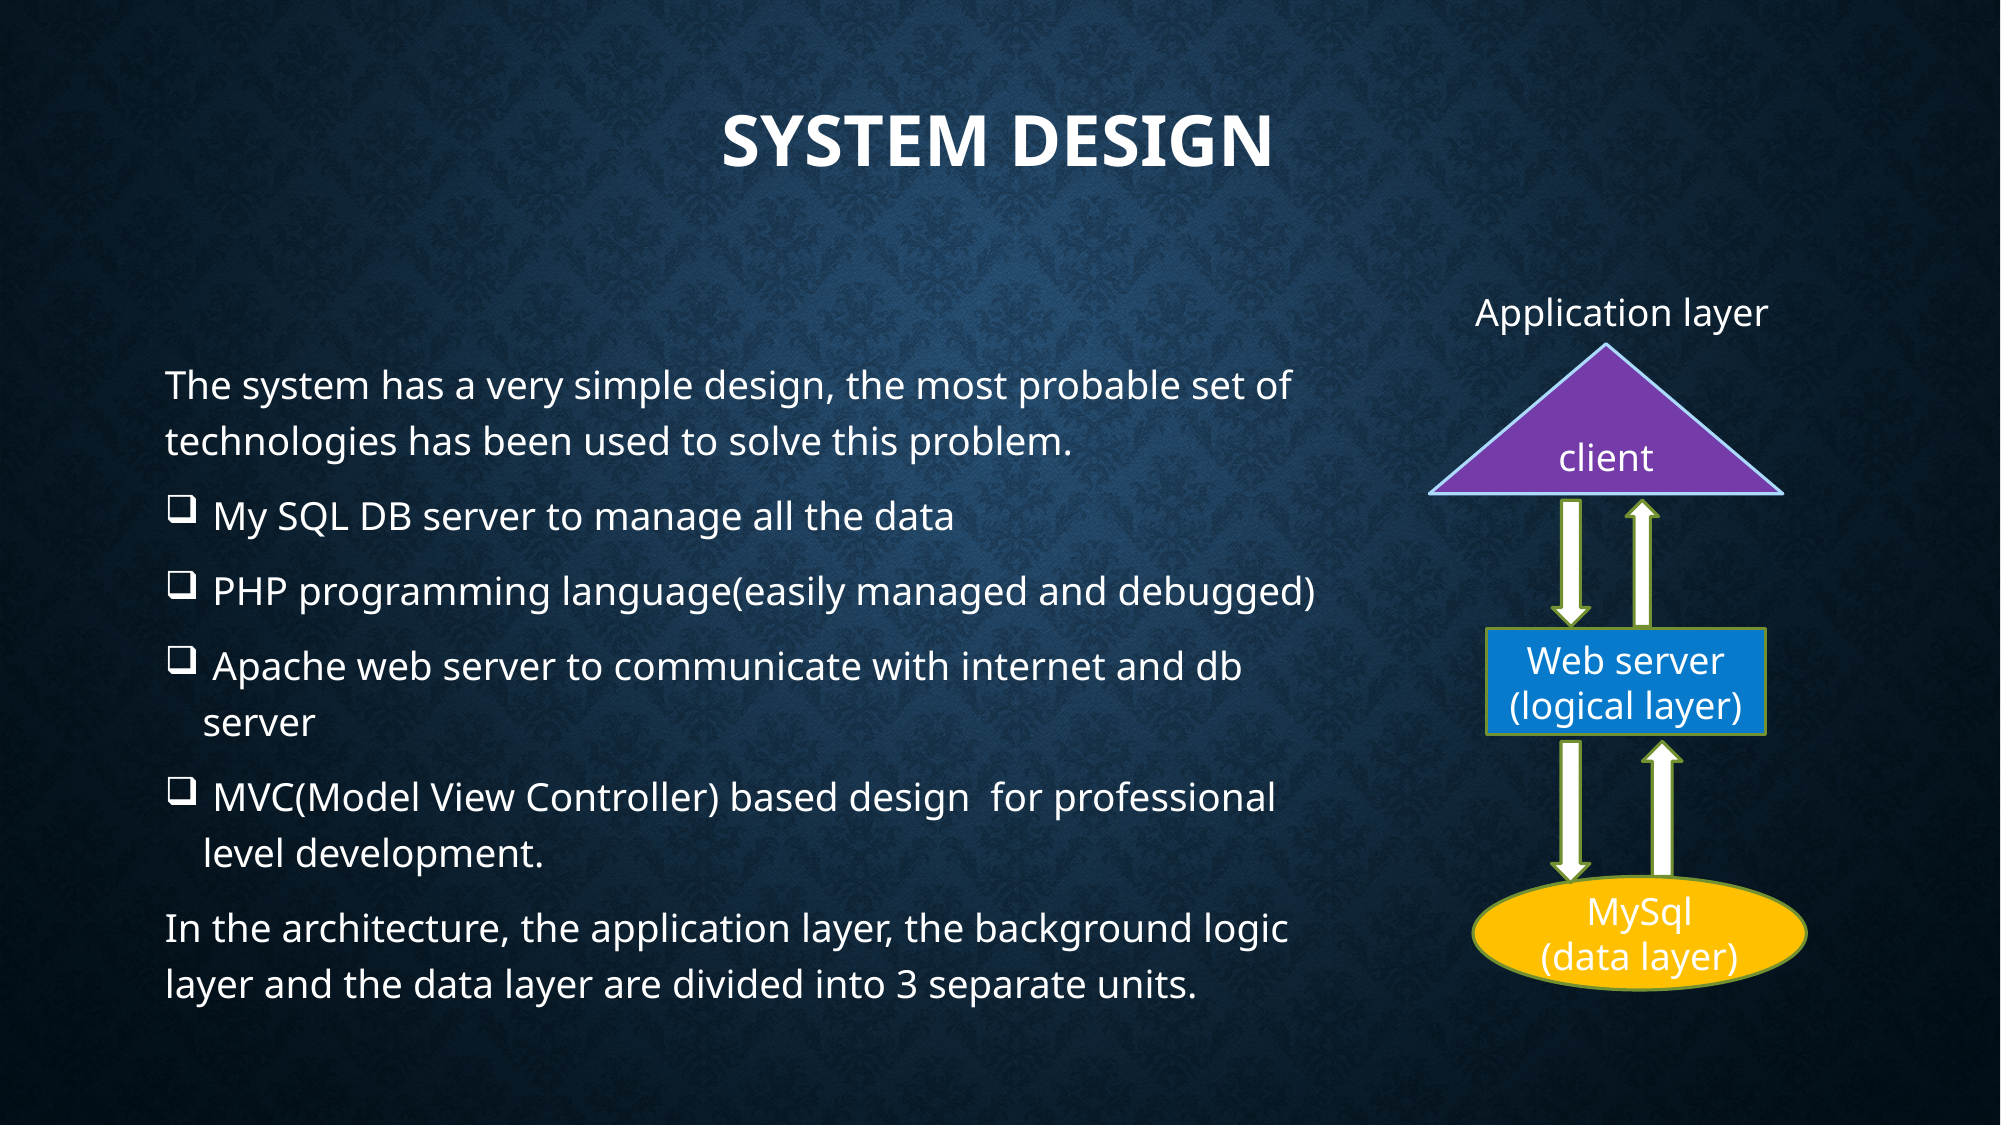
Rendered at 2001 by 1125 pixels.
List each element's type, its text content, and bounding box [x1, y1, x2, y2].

text_box Web server (logical layer) [1485, 627, 1767, 736]
text_box [1549, 739, 1592, 884]
text_box [1640, 740, 1684, 878]
list The system has a very simple design, the most probable set of technologies has been used to solve this problem. My SQL DB server to manage all the data PHP programming language(easily managed and debugged) Apache web server to communicate with internet and db server MVC(Model View Controller) based design for professional level development. In the architecture, the application layer, the background logic layer and the data layer are divided into 3 separate units. [149, 343, 1340, 1059]
text_box client [1427, 342, 1785, 496]
text_box [1624, 499, 1661, 629]
text_box Application layer [1460, 281, 1904, 342]
text_box [1550, 498, 1592, 628]
text_box MySql (data layer) [1471, 874, 1808, 992]
title System design [149, 50, 1849, 237]
